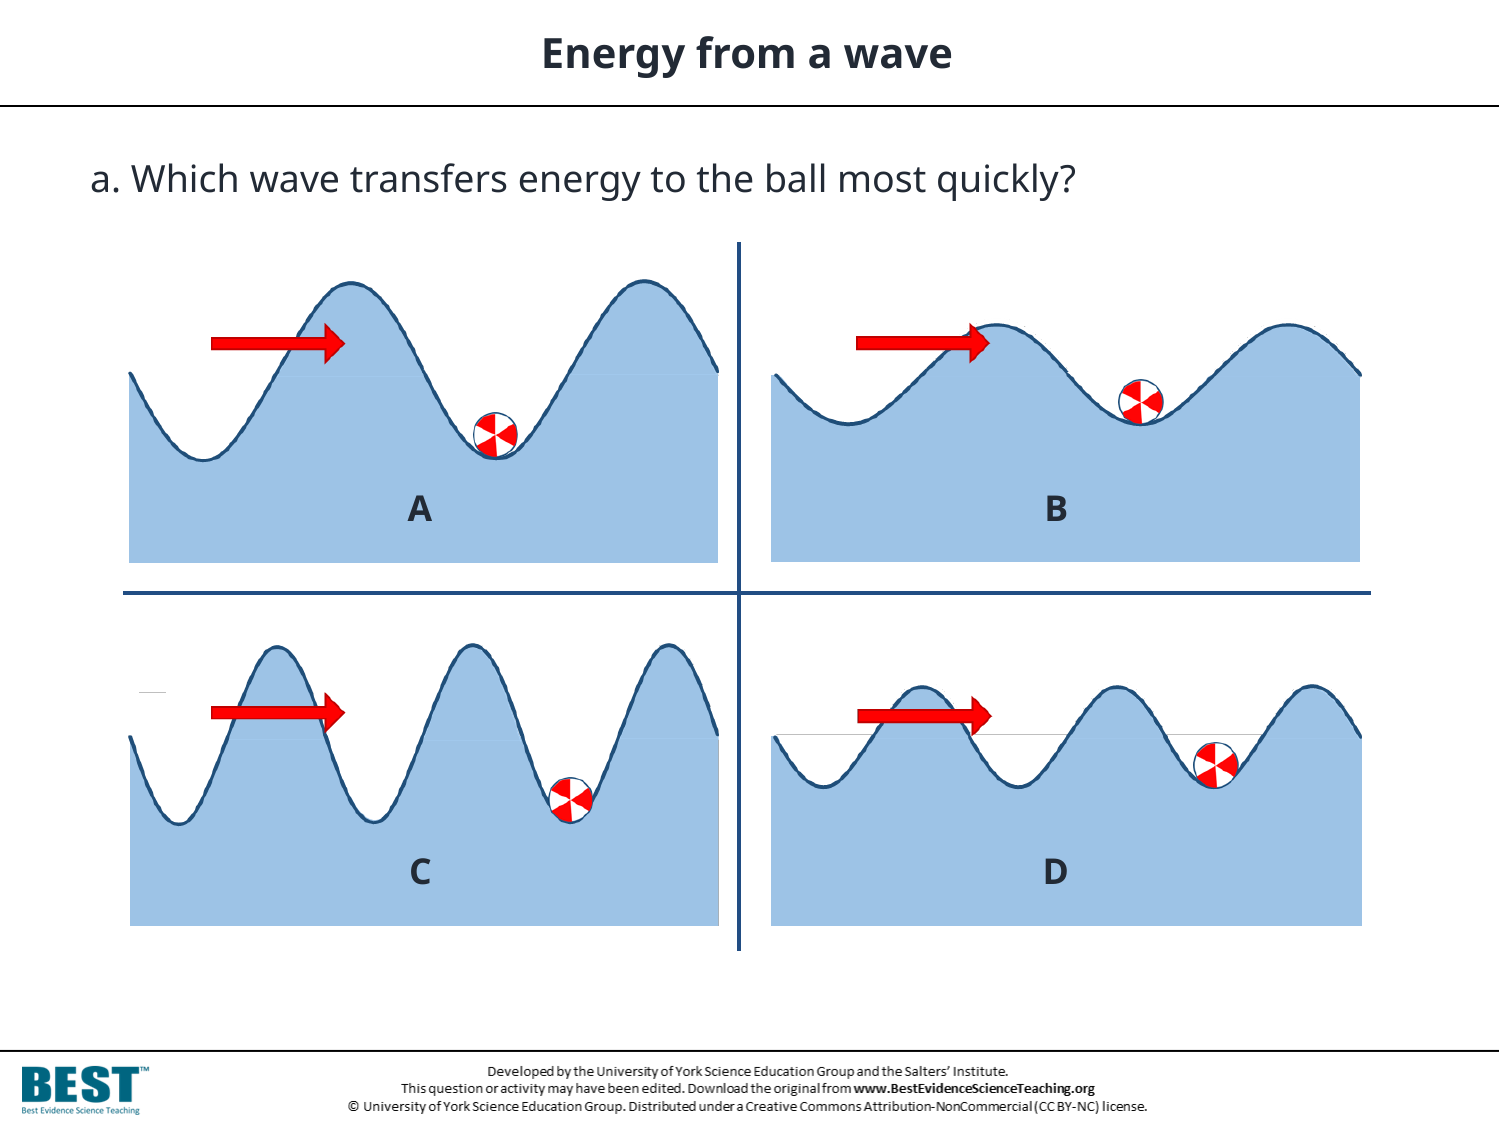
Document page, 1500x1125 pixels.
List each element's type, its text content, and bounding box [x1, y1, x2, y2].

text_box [758, 680, 1362, 926]
text_box Energy from a wave [23, 4, 1471, 99]
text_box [123, 279, 726, 563]
picture [0, 105, 1500, 1125]
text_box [123, 241, 1372, 951]
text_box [758, 318, 1362, 562]
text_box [123, 641, 727, 926]
